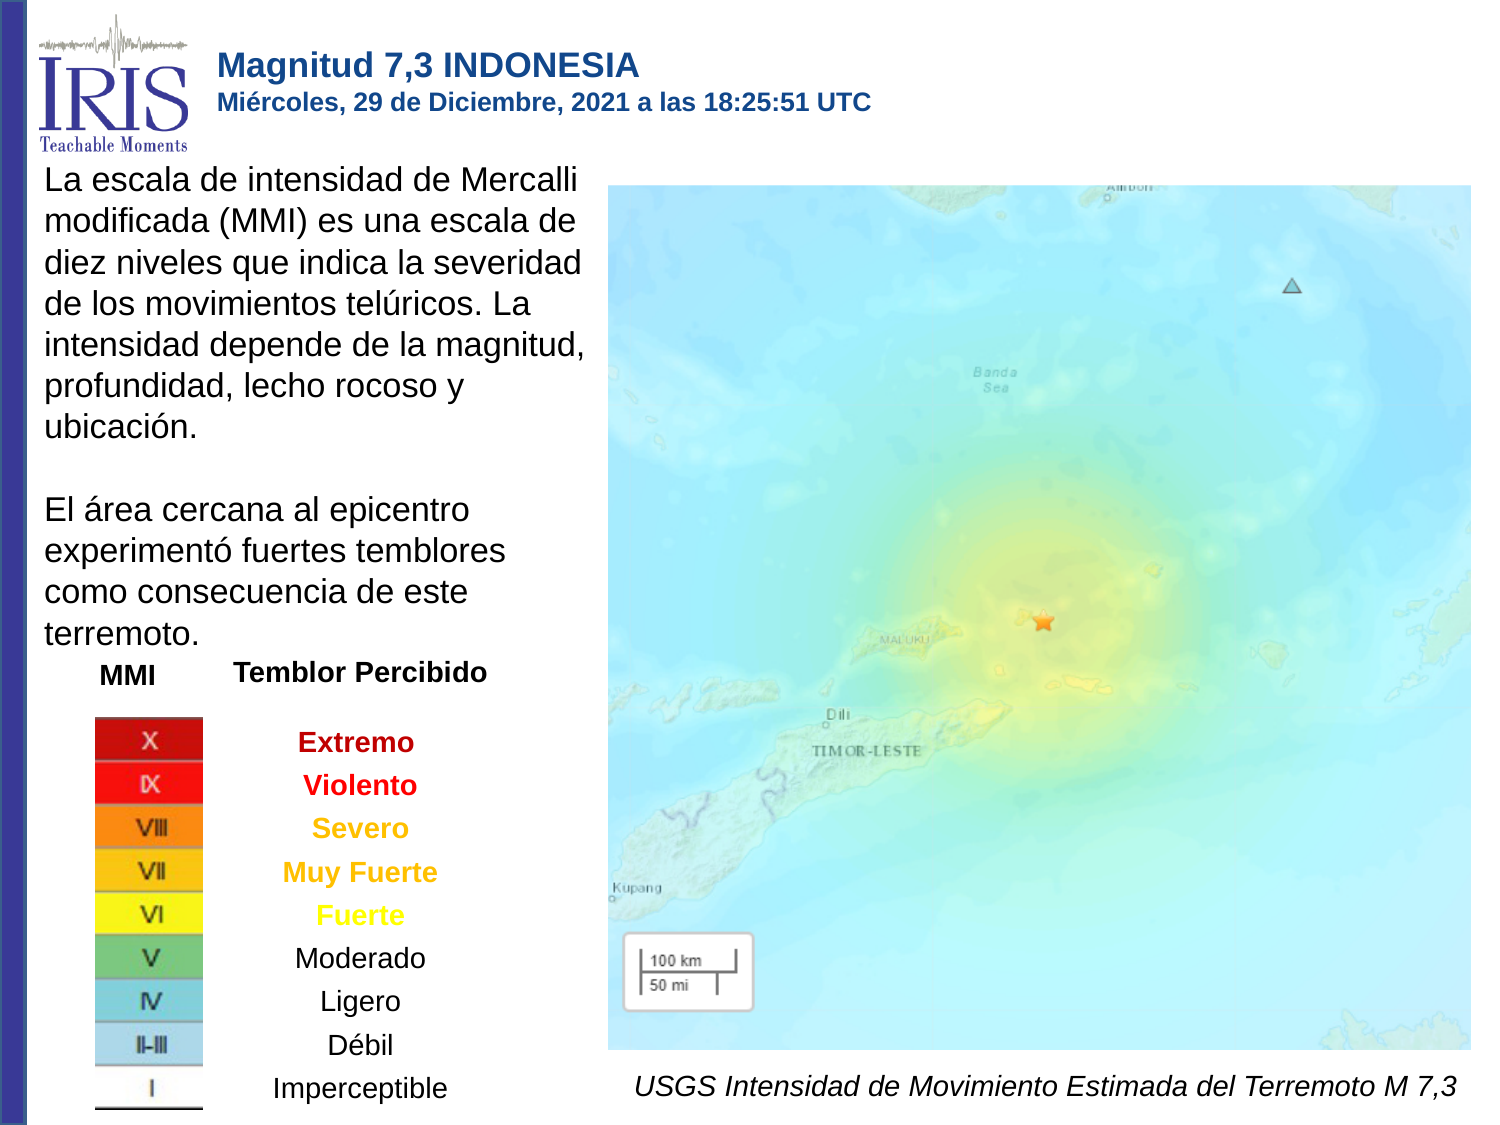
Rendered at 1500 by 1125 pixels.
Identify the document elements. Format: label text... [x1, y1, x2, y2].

picture [607, 184, 1471, 1050]
picture [39, 12, 188, 165]
text_box USGS Intensidad de Movimiento Estimada del Terremoto M 7,3 [619, 1059, 1476, 1110]
picture [95, 716, 203, 1111]
text_box [0, 0, 27, 1125]
text_box Temblor Percibido Extremo Violento Severo Muy Fuerte Fuerte Moderado Ligero Débil Imperceptible [187, 701, 534, 1112]
text_box La escala de intensidad de Mercalli modificada (MMI) es una escala de diez niveles que indica la severidad de los movimientos telúricos. La intensidad depende de la magnitud, profundidad, lecho rocoso y ubicación. El área cercana al epicentro experimentó fuertes temblores como consecuencia de este terremoto. [29, 149, 613, 701]
text_box Magnitud 7,3 INDONESIA Miércoles, 29 de Diciembre, 2021 a las 18:25:51 UTC [202, 0, 1498, 125]
